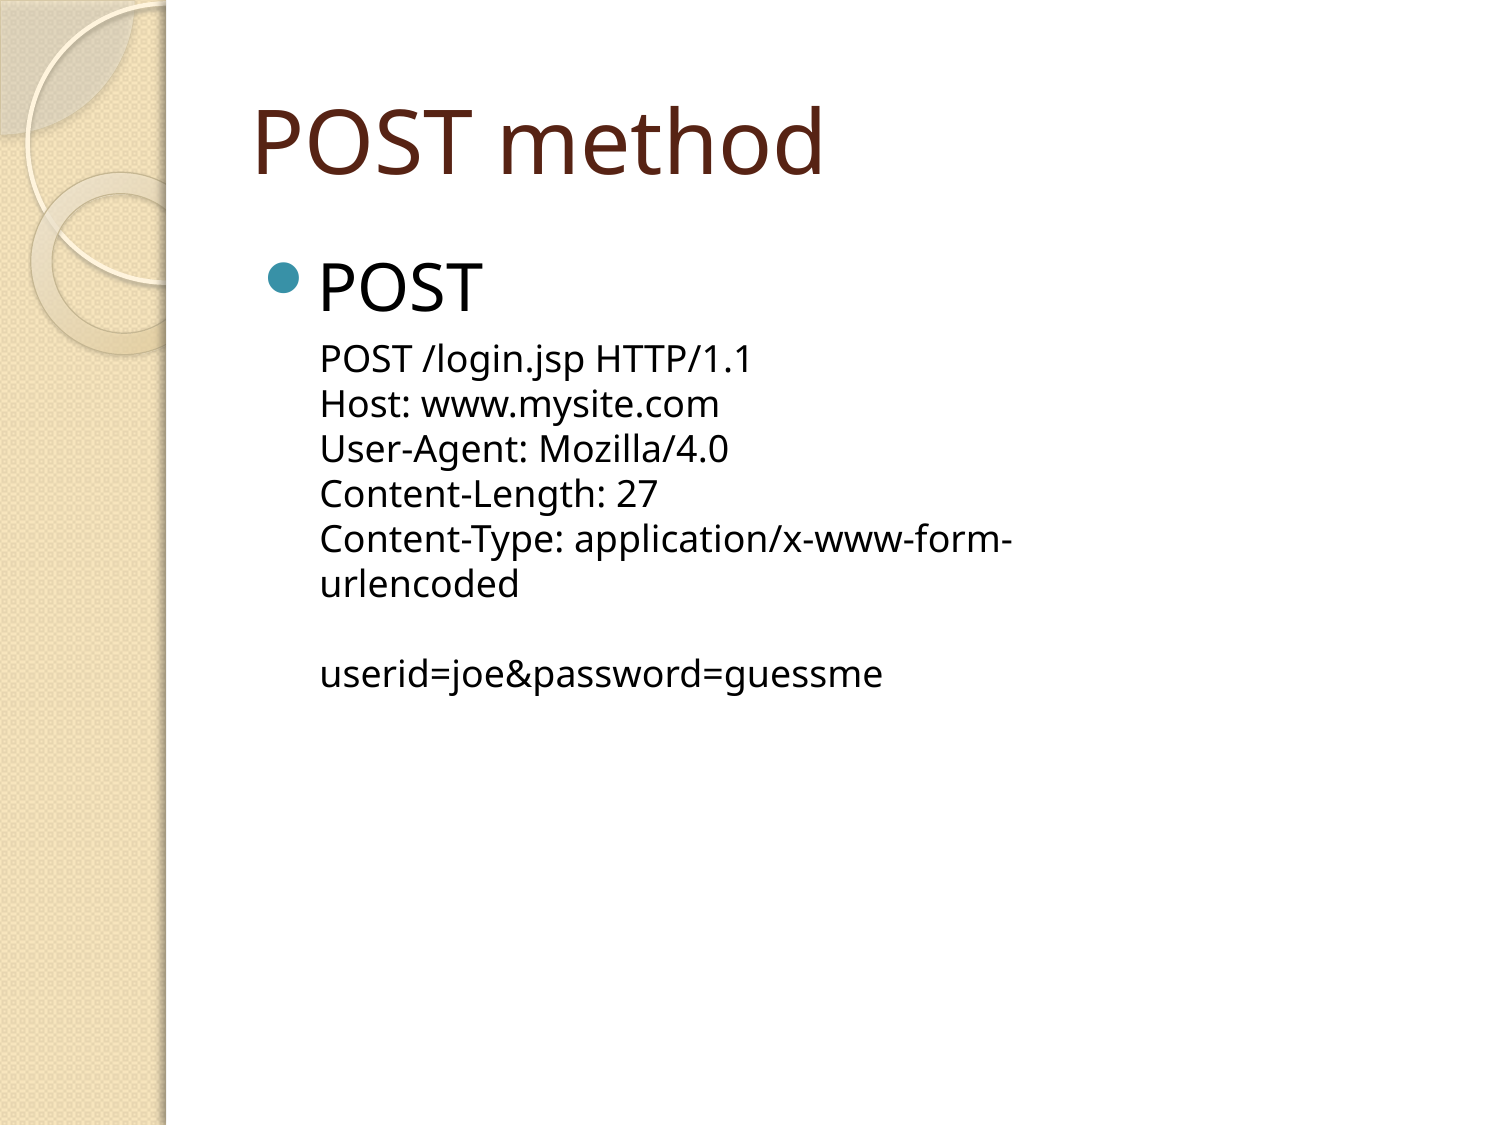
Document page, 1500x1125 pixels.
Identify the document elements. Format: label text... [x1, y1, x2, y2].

list POST [235, 237, 1466, 1025]
title POST method [235, 45, 1466, 233]
text_box POST /login.jsp HTTP/1.1 Host: www.mysite.com User-Agent: Mozilla/4.0 Content-Length: 27 Content-Type: application/x-www-form-urlencoded userid=joe&password=guessme [304, 328, 1184, 703]
